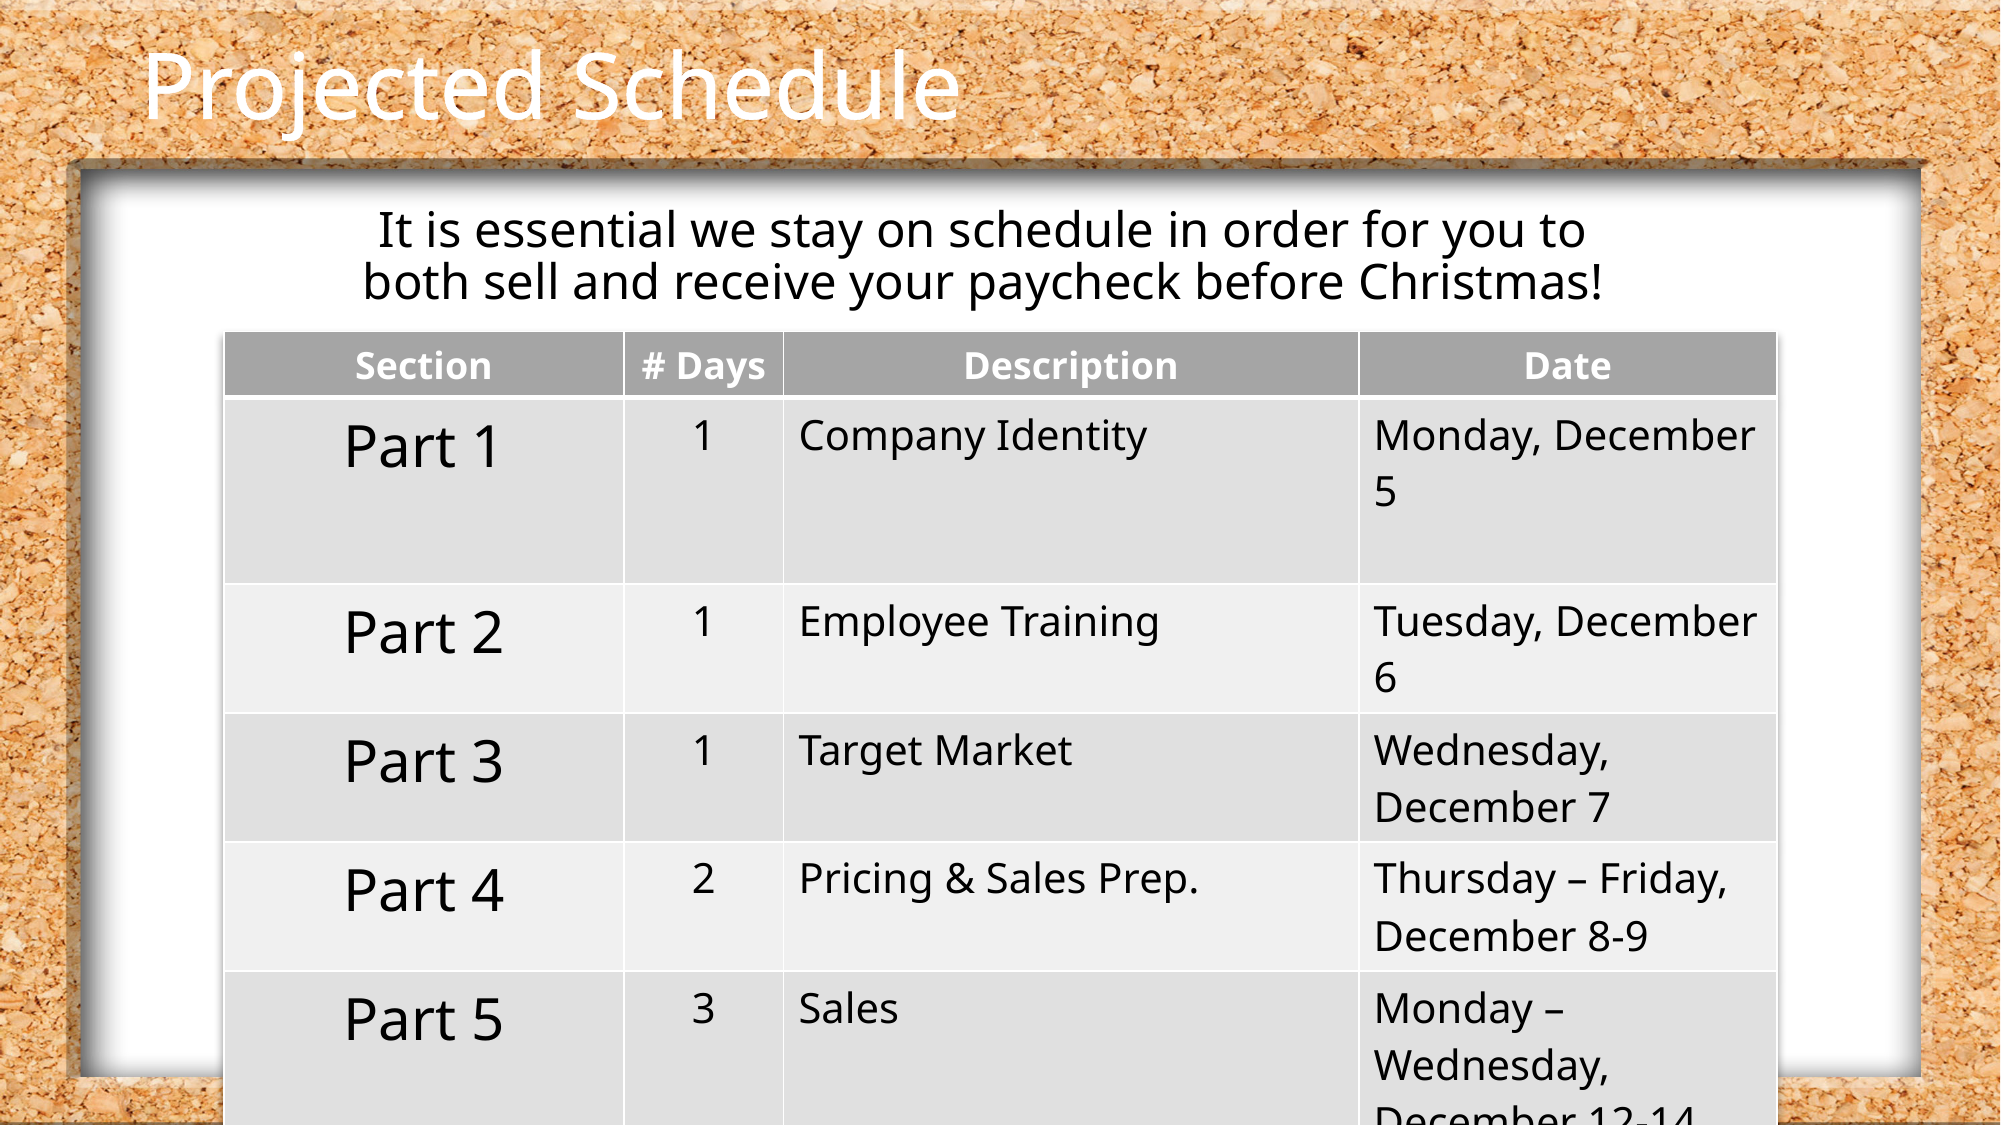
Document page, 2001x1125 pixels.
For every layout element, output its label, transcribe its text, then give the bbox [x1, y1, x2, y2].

table_cell 1 [625, 400, 783, 583]
table_cell Company Identity [784, 400, 1358, 583]
table_cell Sales [784, 972, 1358, 1125]
table_header Date [1360, 332, 1776, 395]
table_cell Pricing & Sales Prep. [784, 843, 1358, 970]
title Projected Schedule [125, 0, 1851, 198]
table_cell Target Market [784, 714, 1358, 841]
picture [0, 0, 2001, 1125]
table_cell 3 [625, 972, 783, 1125]
table_cell 1 [625, 585, 783, 712]
table_cell Tuesday, December 6 [1360, 585, 1776, 712]
list It is essential we stay on schedule in order for you to both sell and receive your paycheck before Christmas! [344, 197, 1624, 325]
table_cell Part 3 [225, 714, 623, 841]
table_cell Monday – Wednesday, December 12-14 [1360, 972, 1776, 1125]
table_header Description [784, 332, 1358, 395]
table_header # Days [625, 332, 783, 395]
table_cell Part 5 [225, 972, 623, 1125]
table_header Section [225, 332, 623, 395]
table_cell 2 [625, 843, 783, 970]
table_cell Part 4 [225, 843, 623, 970]
table_cell Monday, December 5 [1360, 400, 1776, 583]
table_cell Thursday – Friday, December 8-9 [1360, 843, 1776, 970]
table_cell Employee Training [784, 585, 1358, 712]
table_cell Wednesday, December 7 [1360, 714, 1776, 841]
table_cell Part 1 [225, 400, 623, 583]
table_cell 1 [625, 714, 783, 841]
table_cell Part 2 [225, 585, 623, 712]
